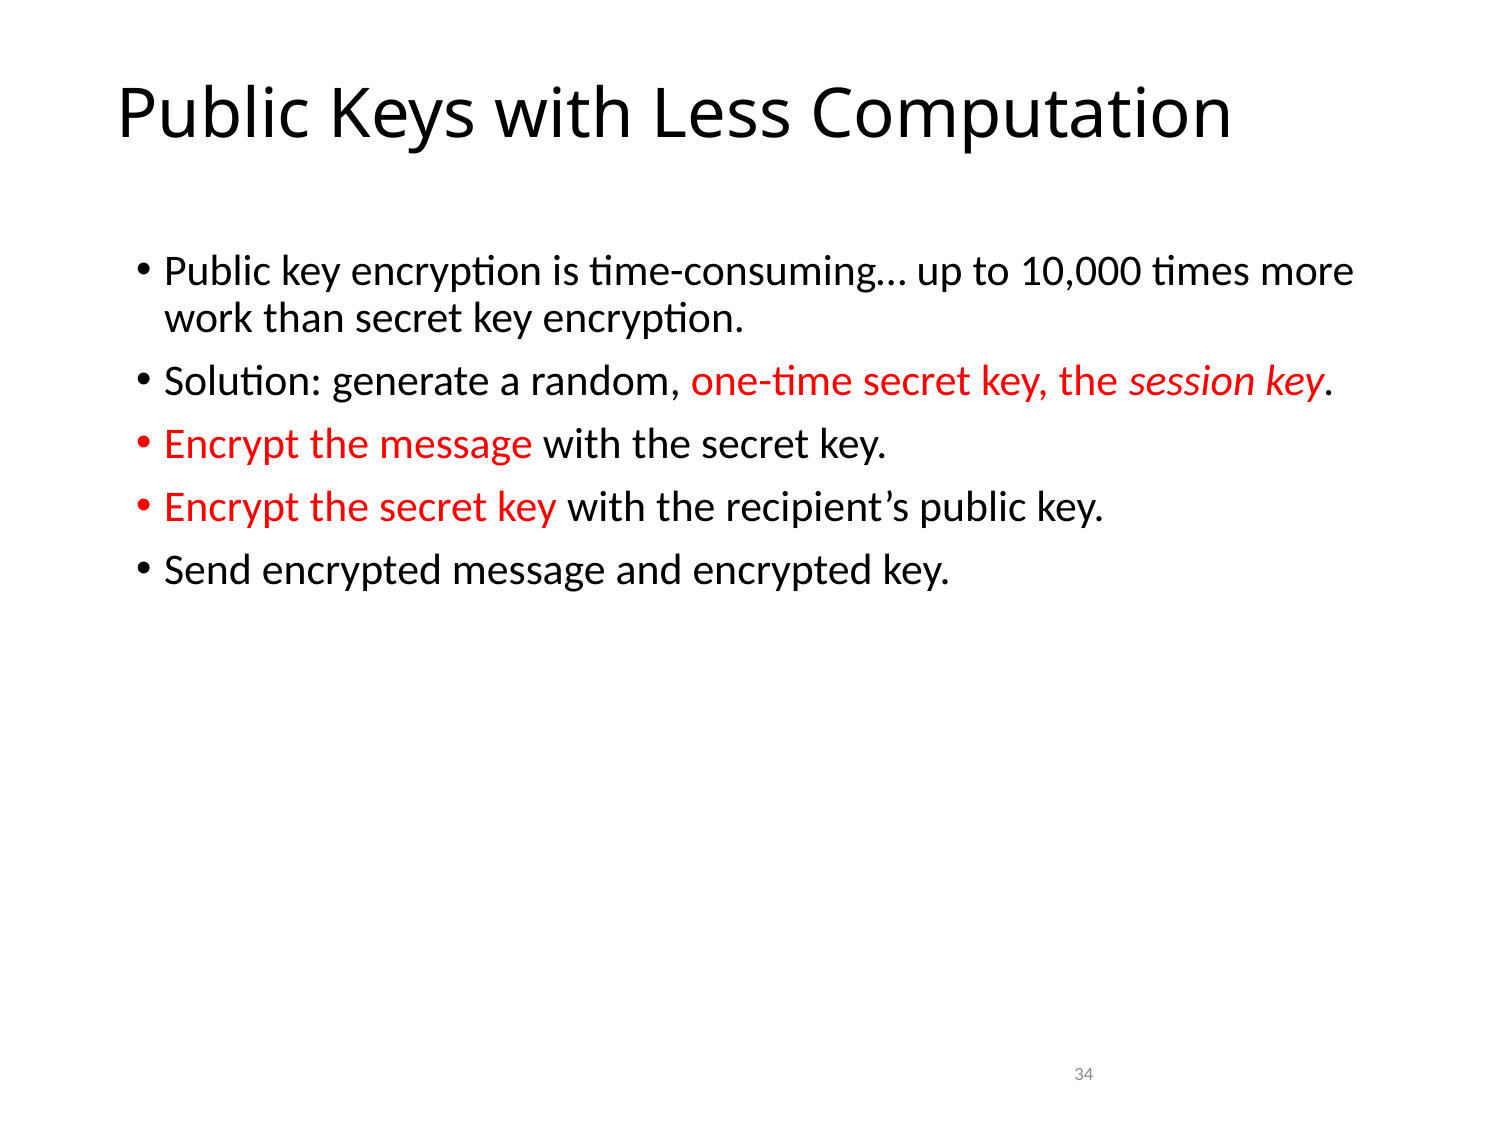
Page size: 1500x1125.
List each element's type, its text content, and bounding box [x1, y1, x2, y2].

slide_number 34 [1059, 1042, 1397, 1103]
title Public Keys with Less Computation [101, 49, 1393, 182]
text_box [62, 240, 1450, 340]
list Public key encryption is time-consuming… up to 10,000 times more work than secret key encryption. Solution: generate a random, one-time secret key, the session key. Encrypt the message with the secret key. Encrypt the secret key with the recipient’s public key. Send encrypted message and encrypted key. [121, 340, 1392, 1081]
